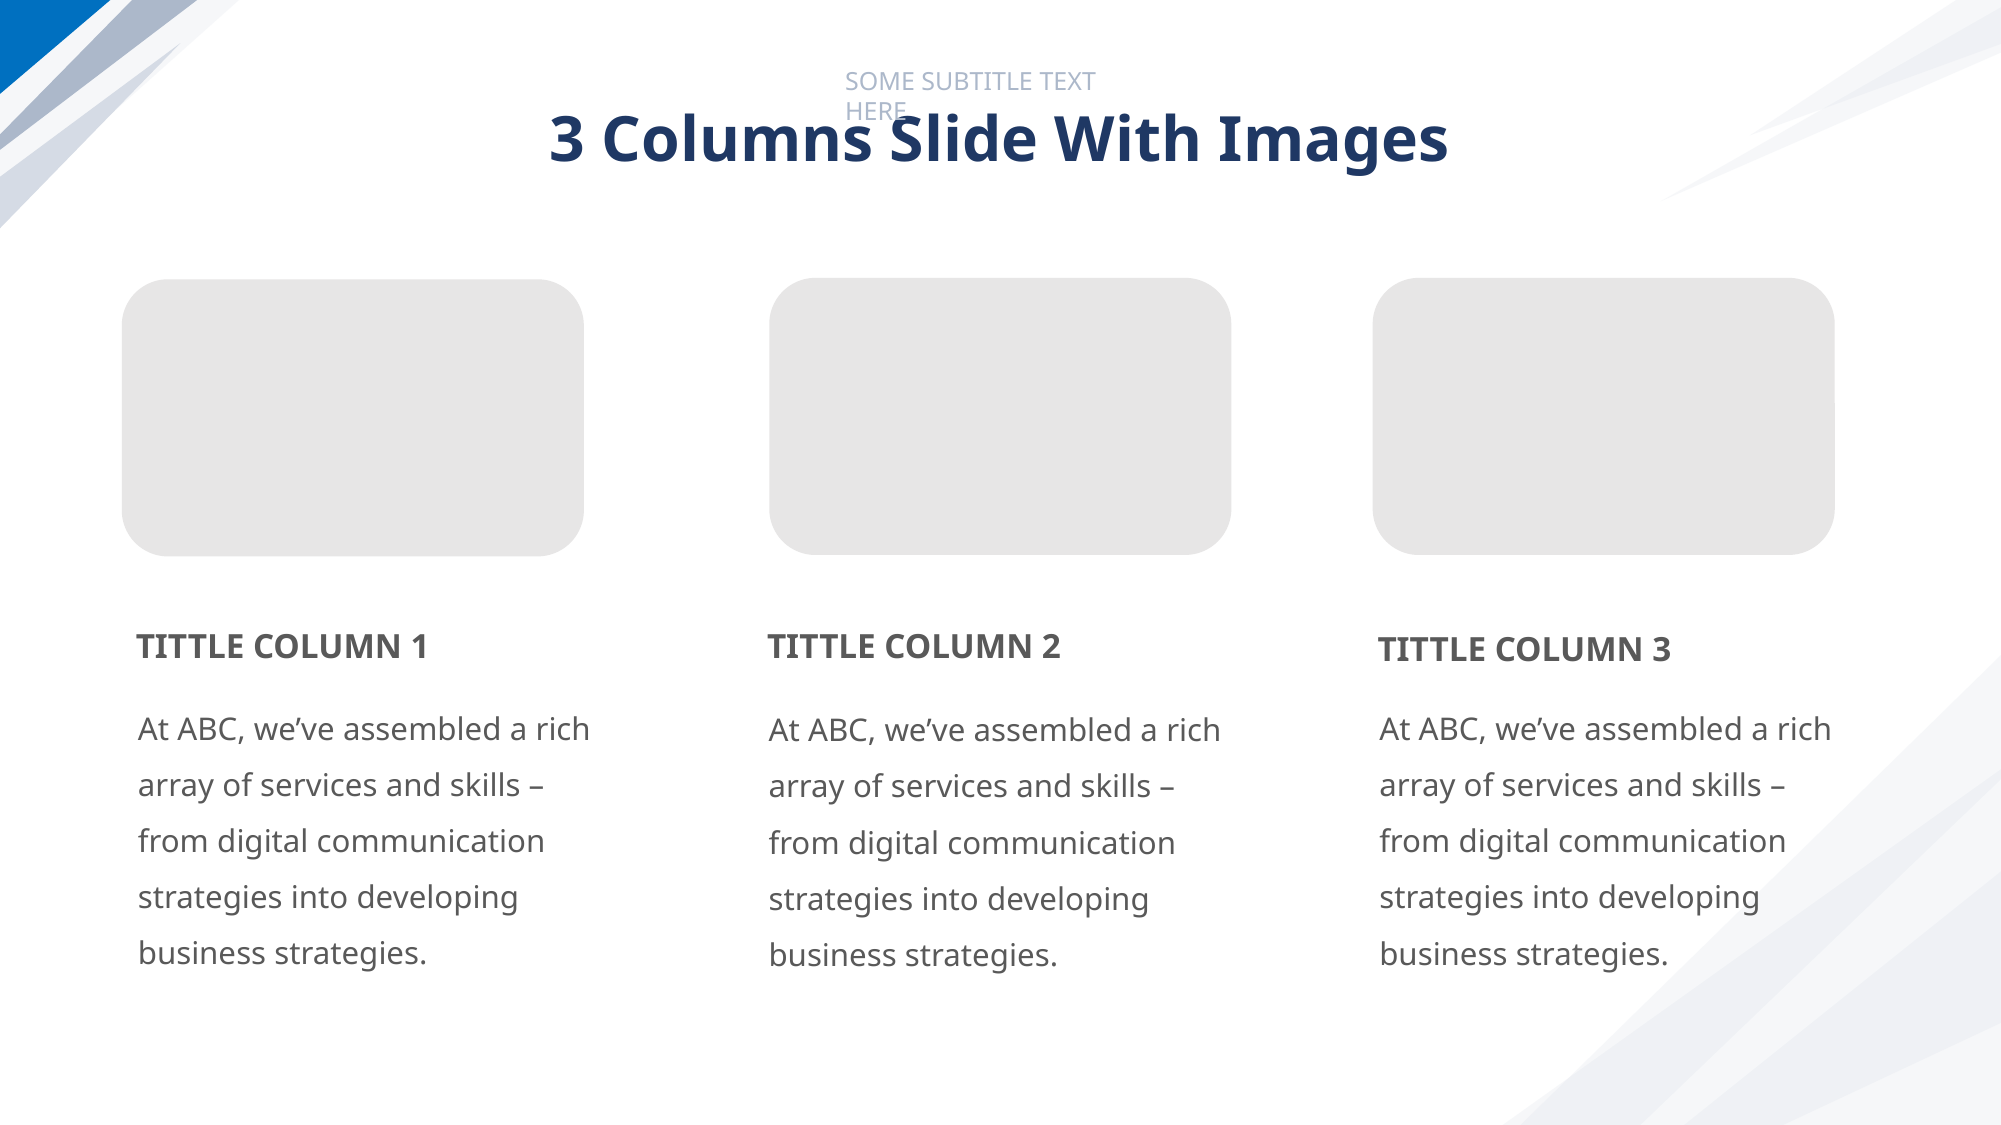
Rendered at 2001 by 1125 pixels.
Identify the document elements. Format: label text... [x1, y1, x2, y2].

text_box TITTLE COLUMN 3 [1357, 598, 1878, 709]
text_box At ABC, we’ve assembled a rich array of services and skills – from digital communication strategies into developing business strategies. [117, 707, 622, 996]
text_box SOME SUBTITLE TEXT HERE [830, 57, 1170, 104]
text_box [121, 279, 584, 557]
title 3 Columns Slide With Images [137, 73, 1863, 210]
text_box TITTLE COLUMN 2 [746, 595, 1268, 707]
text_box [1372, 277, 1835, 555]
text_box [769, 277, 1232, 555]
text_box At ABC, we’ve assembled a rich array of services and skills – from digital communication strategies into developing business strategies. [1359, 709, 1867, 996]
text_box At ABC, we’ve assembled a rich array of services and skills – from digital communication strategies into developing business strategies. [748, 707, 1260, 996]
text_box TITTLE COLUMN 1 [115, 595, 636, 707]
